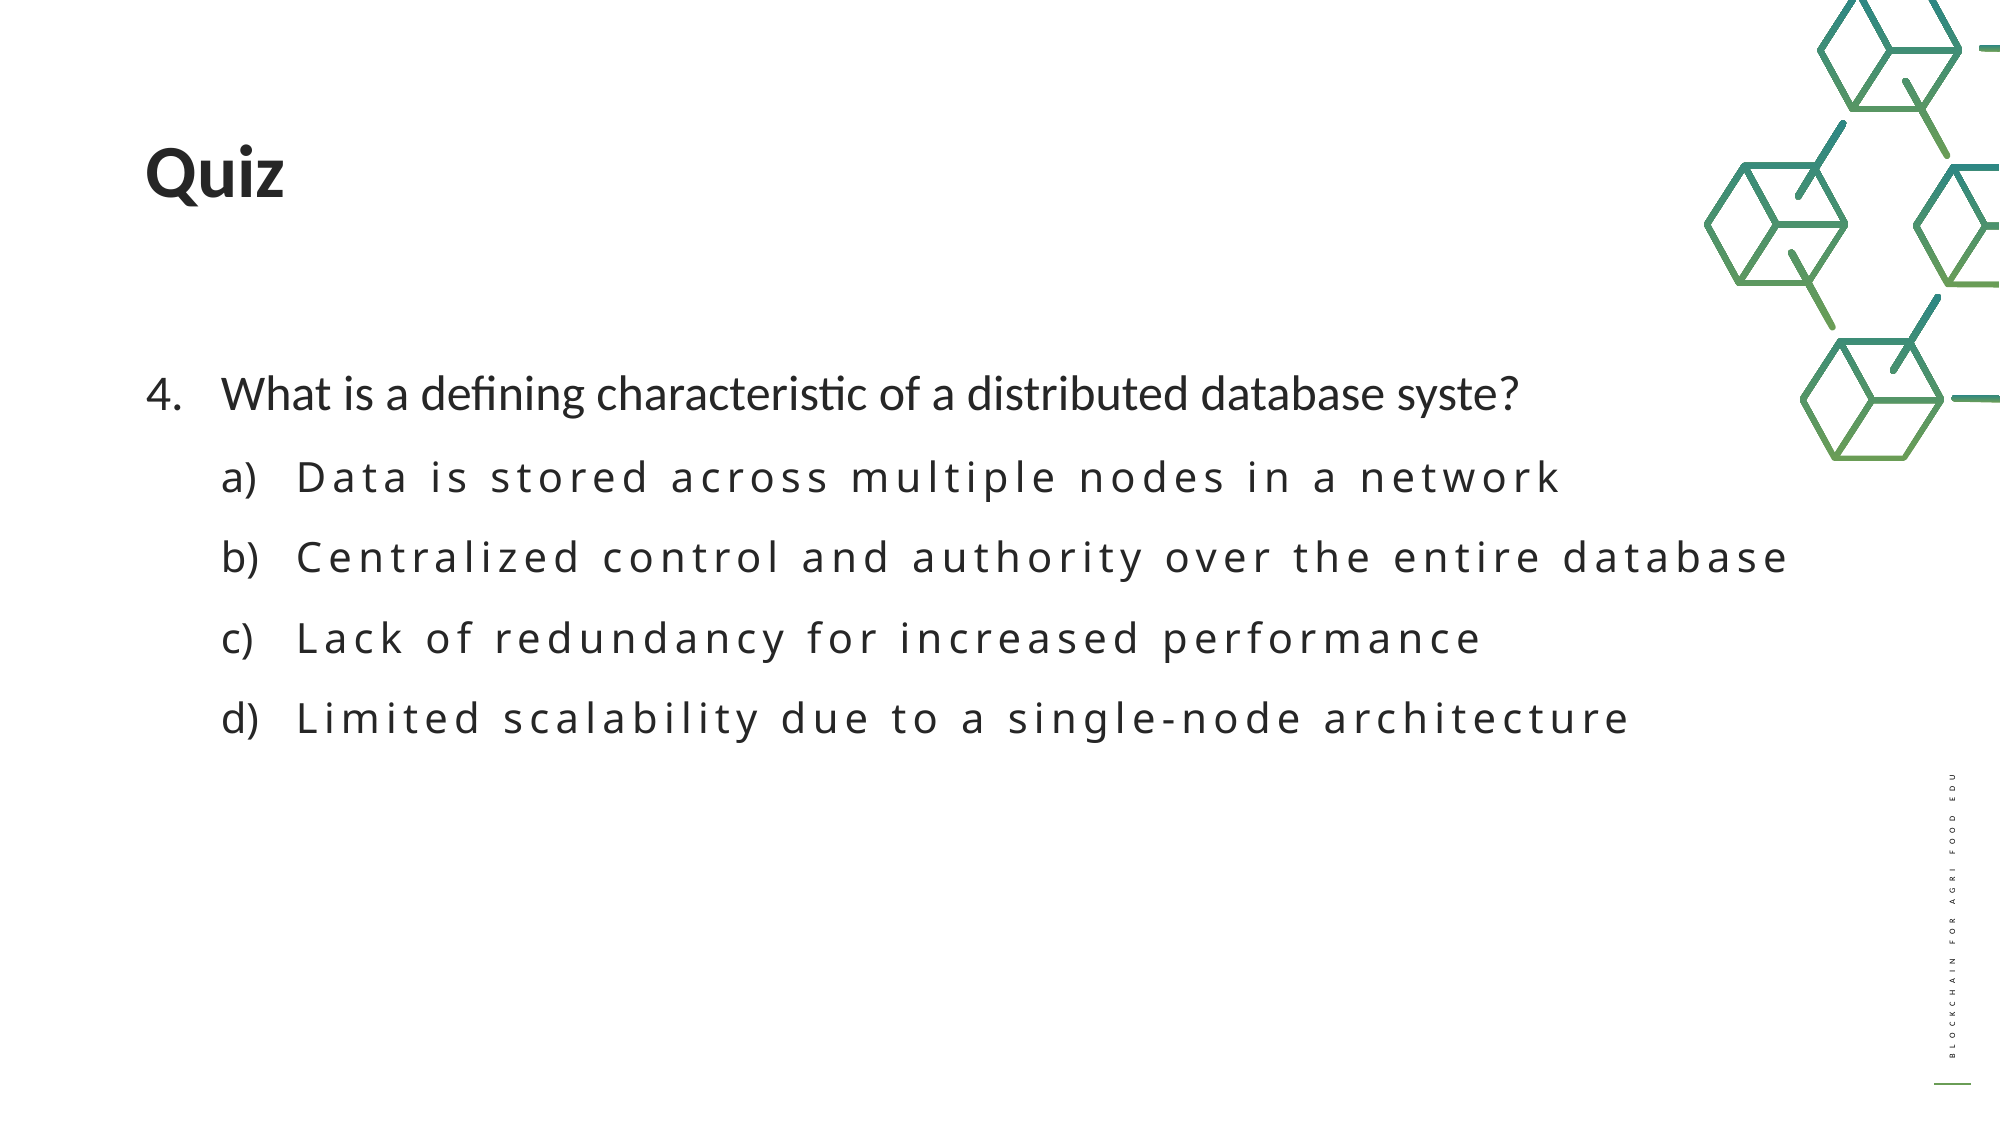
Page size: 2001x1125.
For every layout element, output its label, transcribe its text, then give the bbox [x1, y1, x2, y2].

list Quiz [130, 124, 1704, 337]
list What is a defining characteristic of a distributed database syste? Data is stored across multiple nodes in a network Centralized control and authority over the entire database Lack of redundancy for increased performance Limited scalability due to a single-node architecture [130, 348, 1869, 1035]
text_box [1704, 0, 2000, 461]
